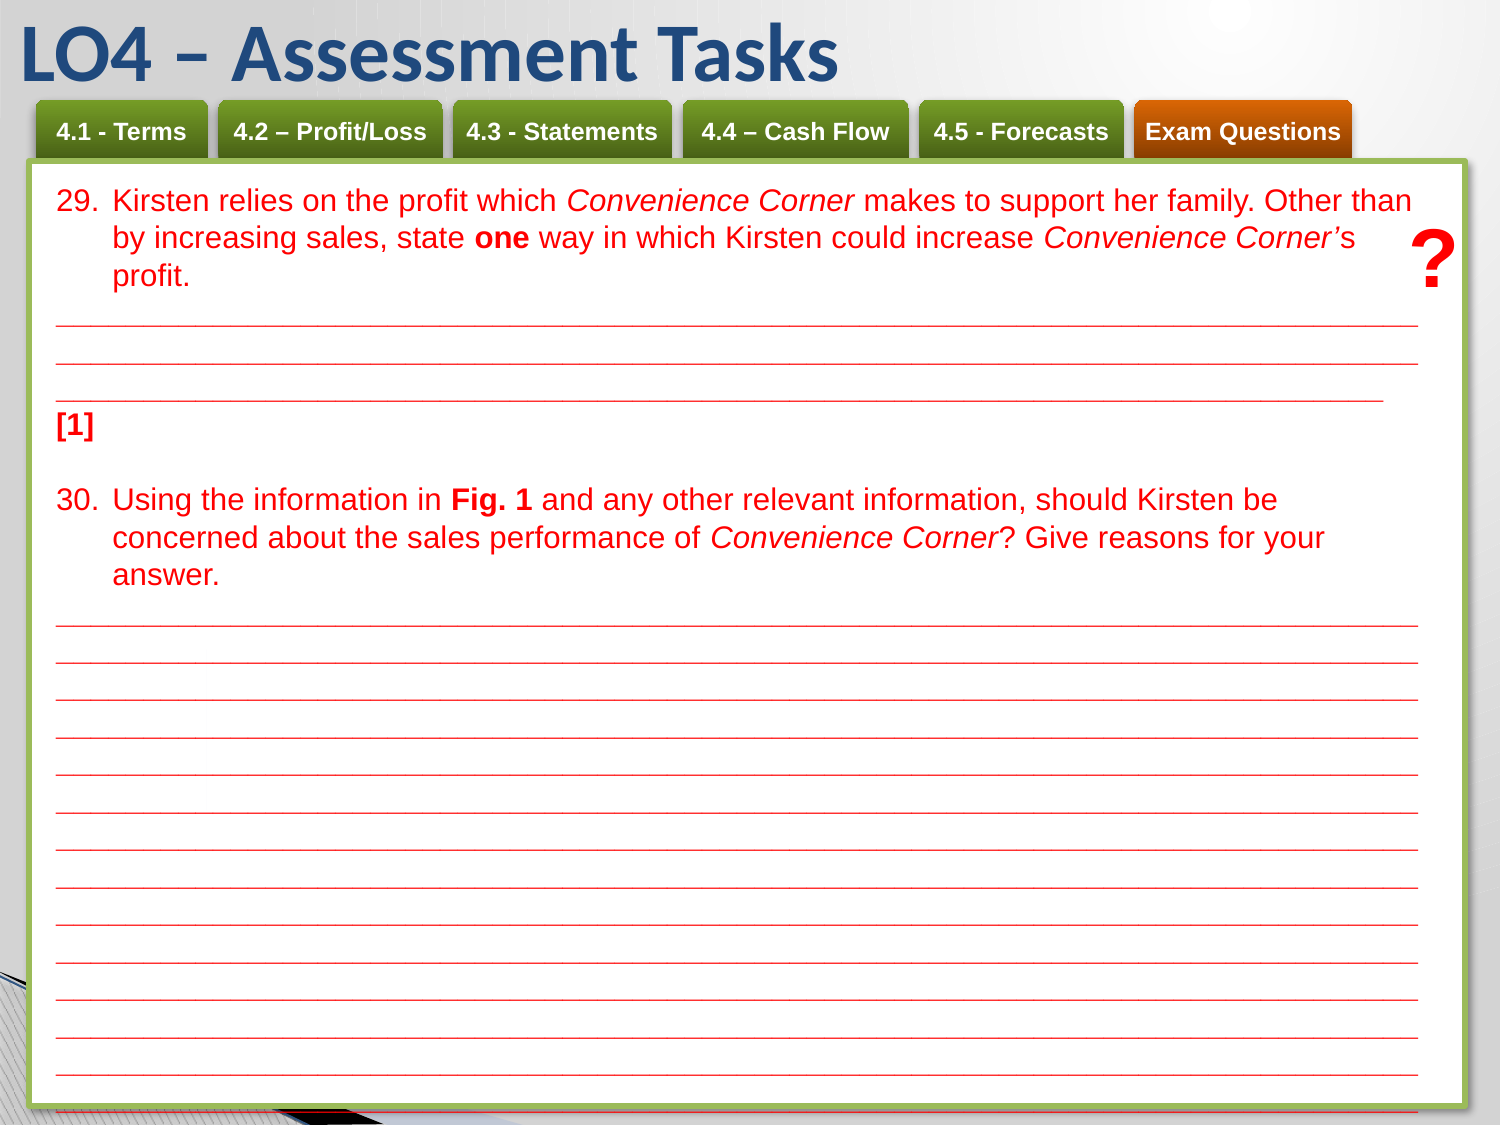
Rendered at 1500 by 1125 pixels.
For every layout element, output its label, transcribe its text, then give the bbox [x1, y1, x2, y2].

text_box Kirsten relies on the profit which Convenience Corner makes to support her family. Other than by increasing sales, state one way in which Kirsten could increase Convenience Corner’s profit. ________________________________________________________________________________________________________________________________________________________________________________________________________________________________________ [1] Using the information in Fig. 1 and any other relevant information, should Kirsten be concerned about the sales performance of Convenience Corner? Give reasons for your answer. _______________________________________________________________________________________________________________________________________________________________________________________________________________________________________________________________________________________________________________________________________________________________________________________________________________________________________________________________________________________________________________________________________________________________________________________________________________________________________________________________________________________________________________________________________________________________________________________________________________________________________________________________________________________________________________________________________________________________________________________________________________________________________________________________________________________________________________________________________________________________________________________________________________ [12] [41, 172, 1448, 1125]
text_box ? [1394, 196, 1454, 311]
text_box LO4 – Assessment Tasks [5, 7, 1459, 90]
